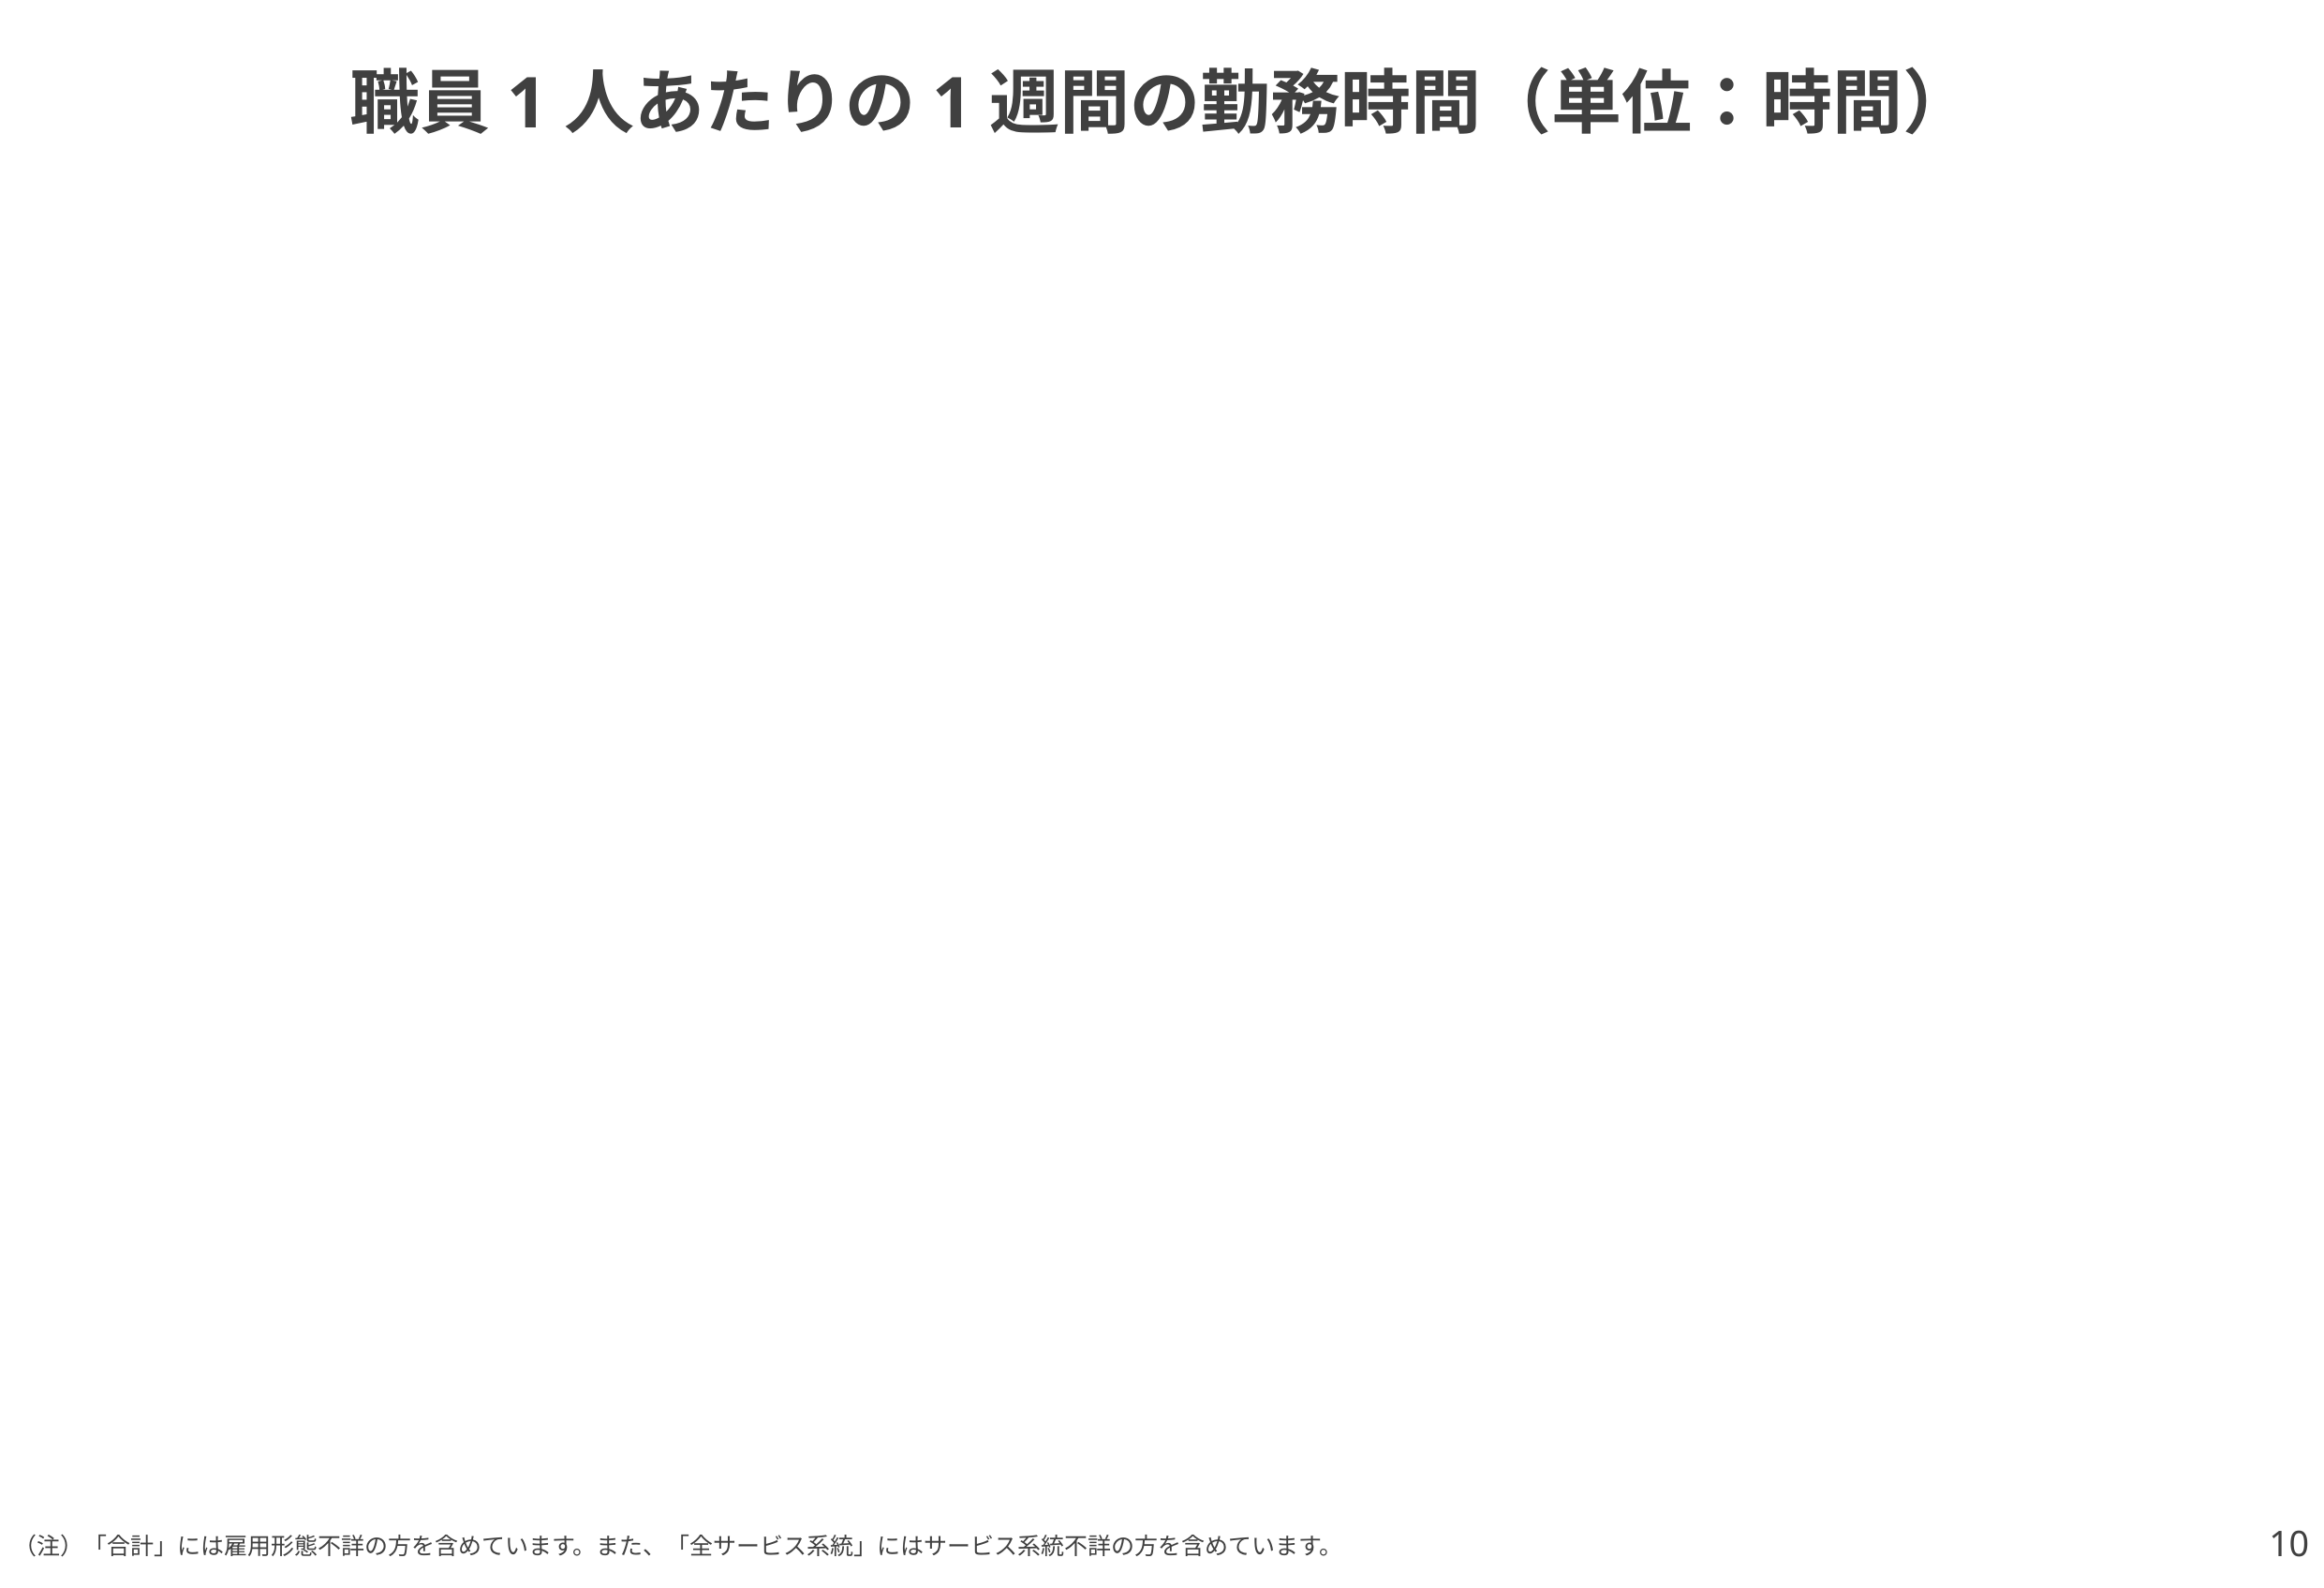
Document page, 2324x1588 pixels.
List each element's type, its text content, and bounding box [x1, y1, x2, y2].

title 職員1人あたりの1週間の勤務時間（単位：時間） [100, 31, 2224, 179]
text_box （注）「合計」には雇用形態不詳の方を含めています。また、「全サービス系統」にはサービス系統不詳の方を含めています。 [0, 1523, 2154, 1566]
slide_number 10 [1800, 1503, 2324, 1588]
